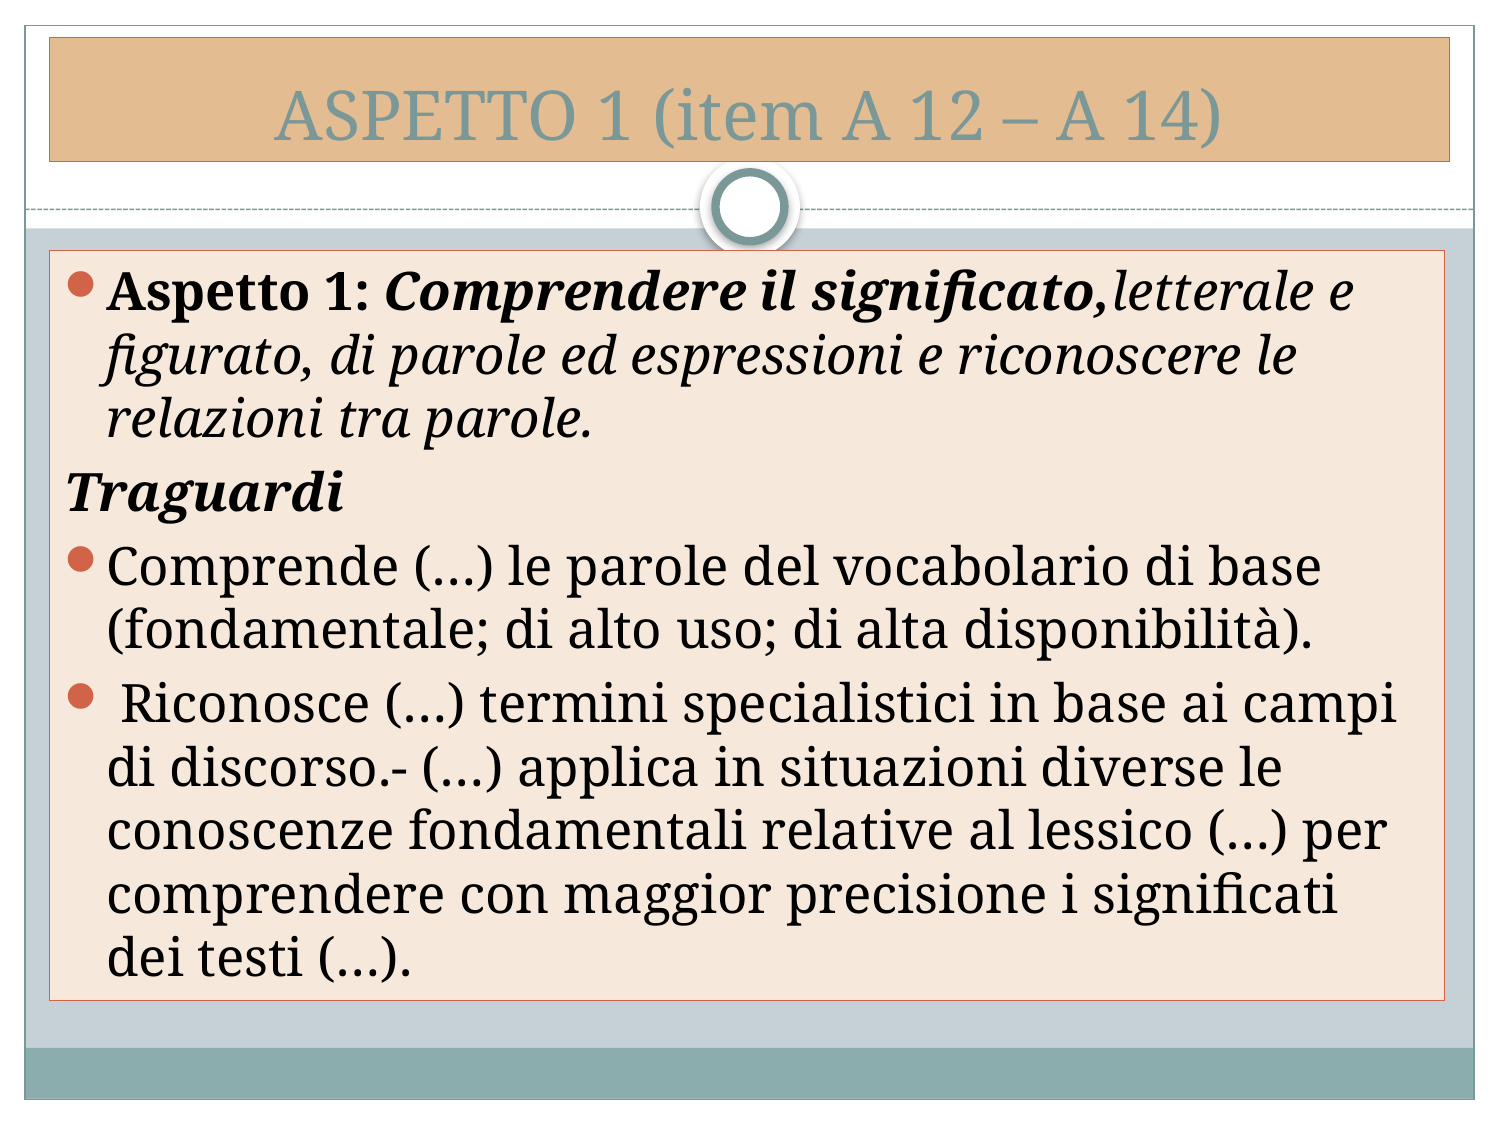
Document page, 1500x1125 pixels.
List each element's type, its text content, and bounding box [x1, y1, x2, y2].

title ASPETTO 1 (item A 12 – A 14) [49, 37, 1450, 162]
list Aspetto 1: Comprendere il significato,letterale e figurato, di parole ed espressioni e riconoscere le relazioni tra parole. Traguardi Comprende (…) le parole del vocabolario di base (fondamentale; di alto uso; di alta disponibilità). Riconosce (…) termini specialistici in base ai campi di discorso.‐ (…) applica in situazioni diverse le conoscenze fondamentali relative al lessico (…) per comprendere con maggior precisione i significati dei testi (…). [49, 250, 1445, 1001]
